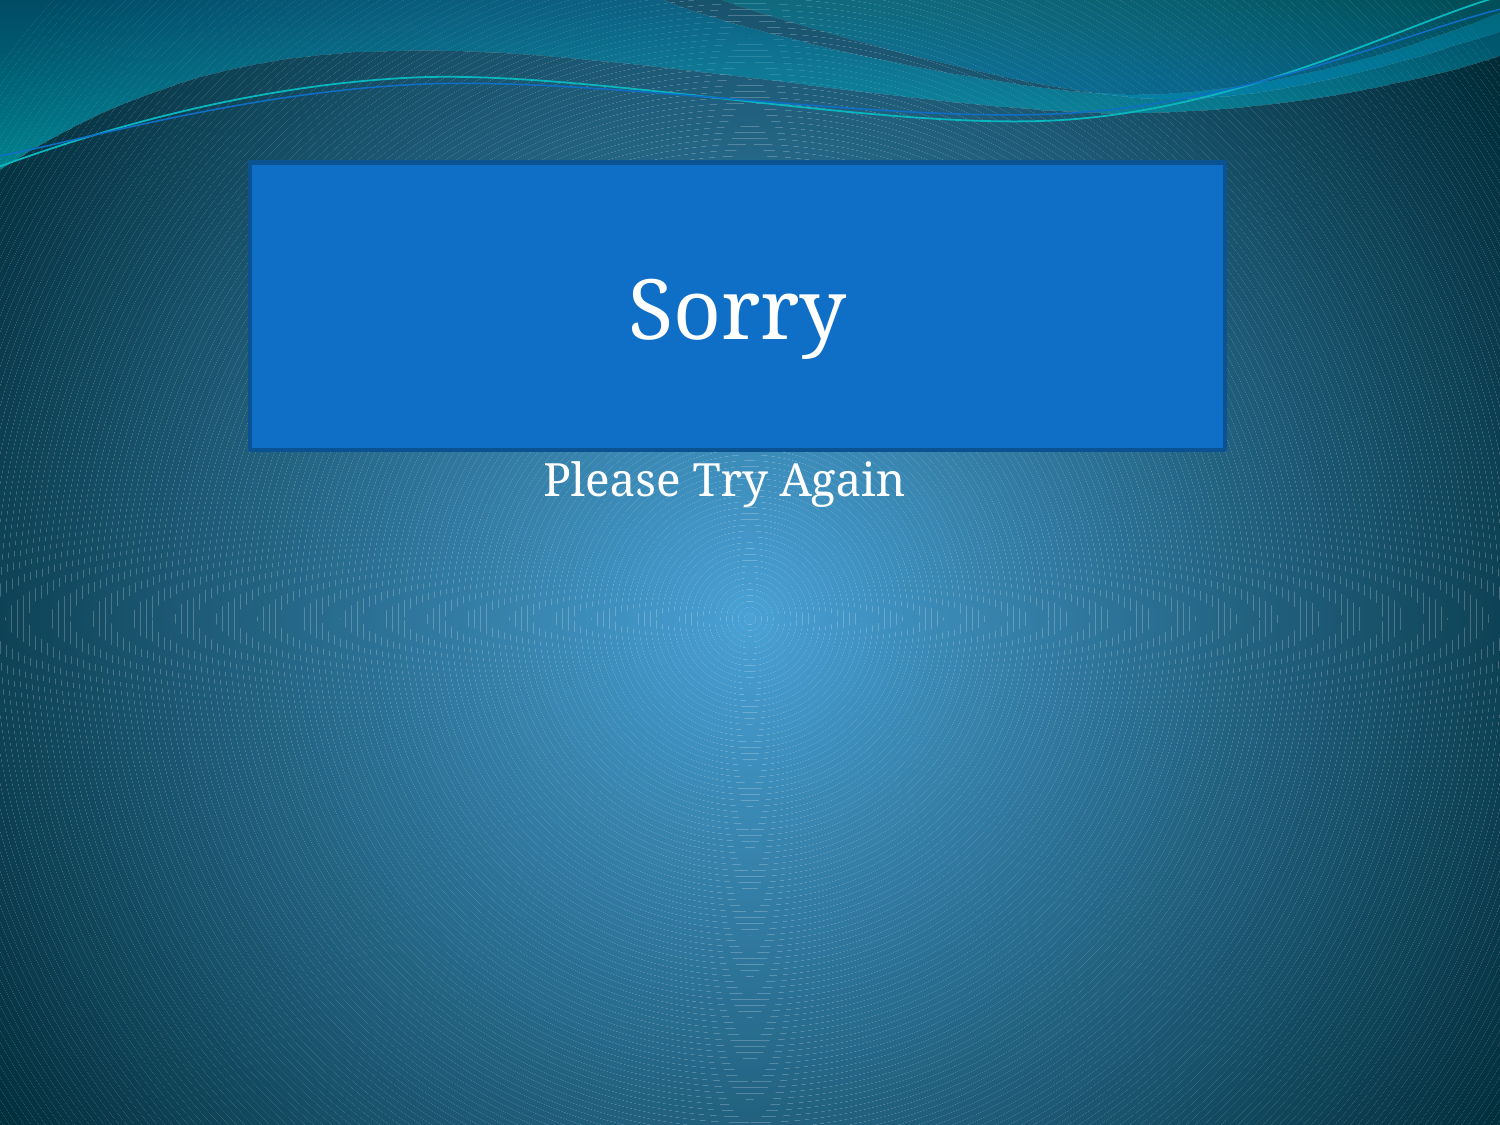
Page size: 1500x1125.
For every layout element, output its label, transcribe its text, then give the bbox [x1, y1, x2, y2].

text_box Sorry [248, 160, 1227, 452]
list Please Try Again [86, 443, 1362, 692]
